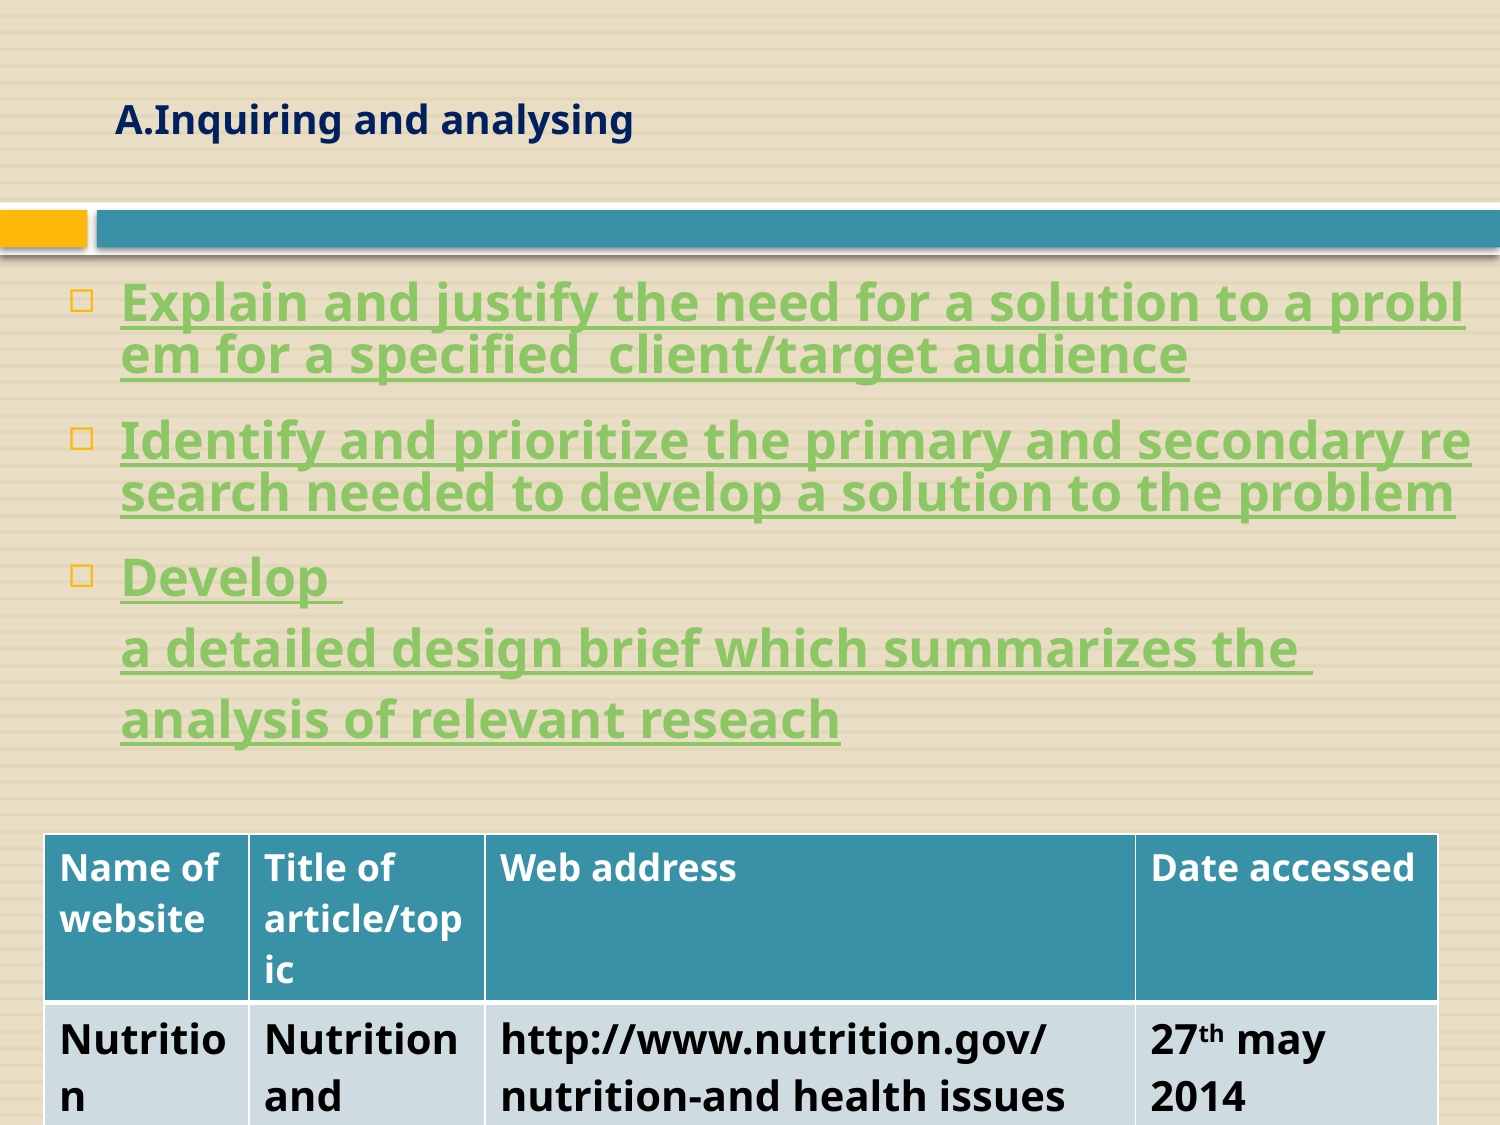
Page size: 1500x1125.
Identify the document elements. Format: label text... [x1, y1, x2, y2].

table_header Name of website [45, 835, 248, 1000]
table_cell Nutrition [45, 1005, 248, 1125]
table_header Title of article/topic [250, 835, 484, 1000]
title A.Inquiring and analysing [100, 37, 1438, 200]
table_cell Nutrition and health issues [250, 1005, 484, 1125]
table_cell http://www.nutrition.gov/nutrition-and health issues [486, 1005, 1135, 1125]
list Explain and justify the need for a solution to a problem for a specified client/target audience Identify and prioritize the primary and secondary research needed to develop a solution to the problem Develop a detailed design brief which summarizes the analysis of relevant reseach [53, 262, 1500, 1000]
table_header Web address [486, 835, 1135, 1000]
table_header Date accessed [1136, 835, 1437, 1000]
table_cell 27th may 2014 [1136, 1005, 1437, 1125]
